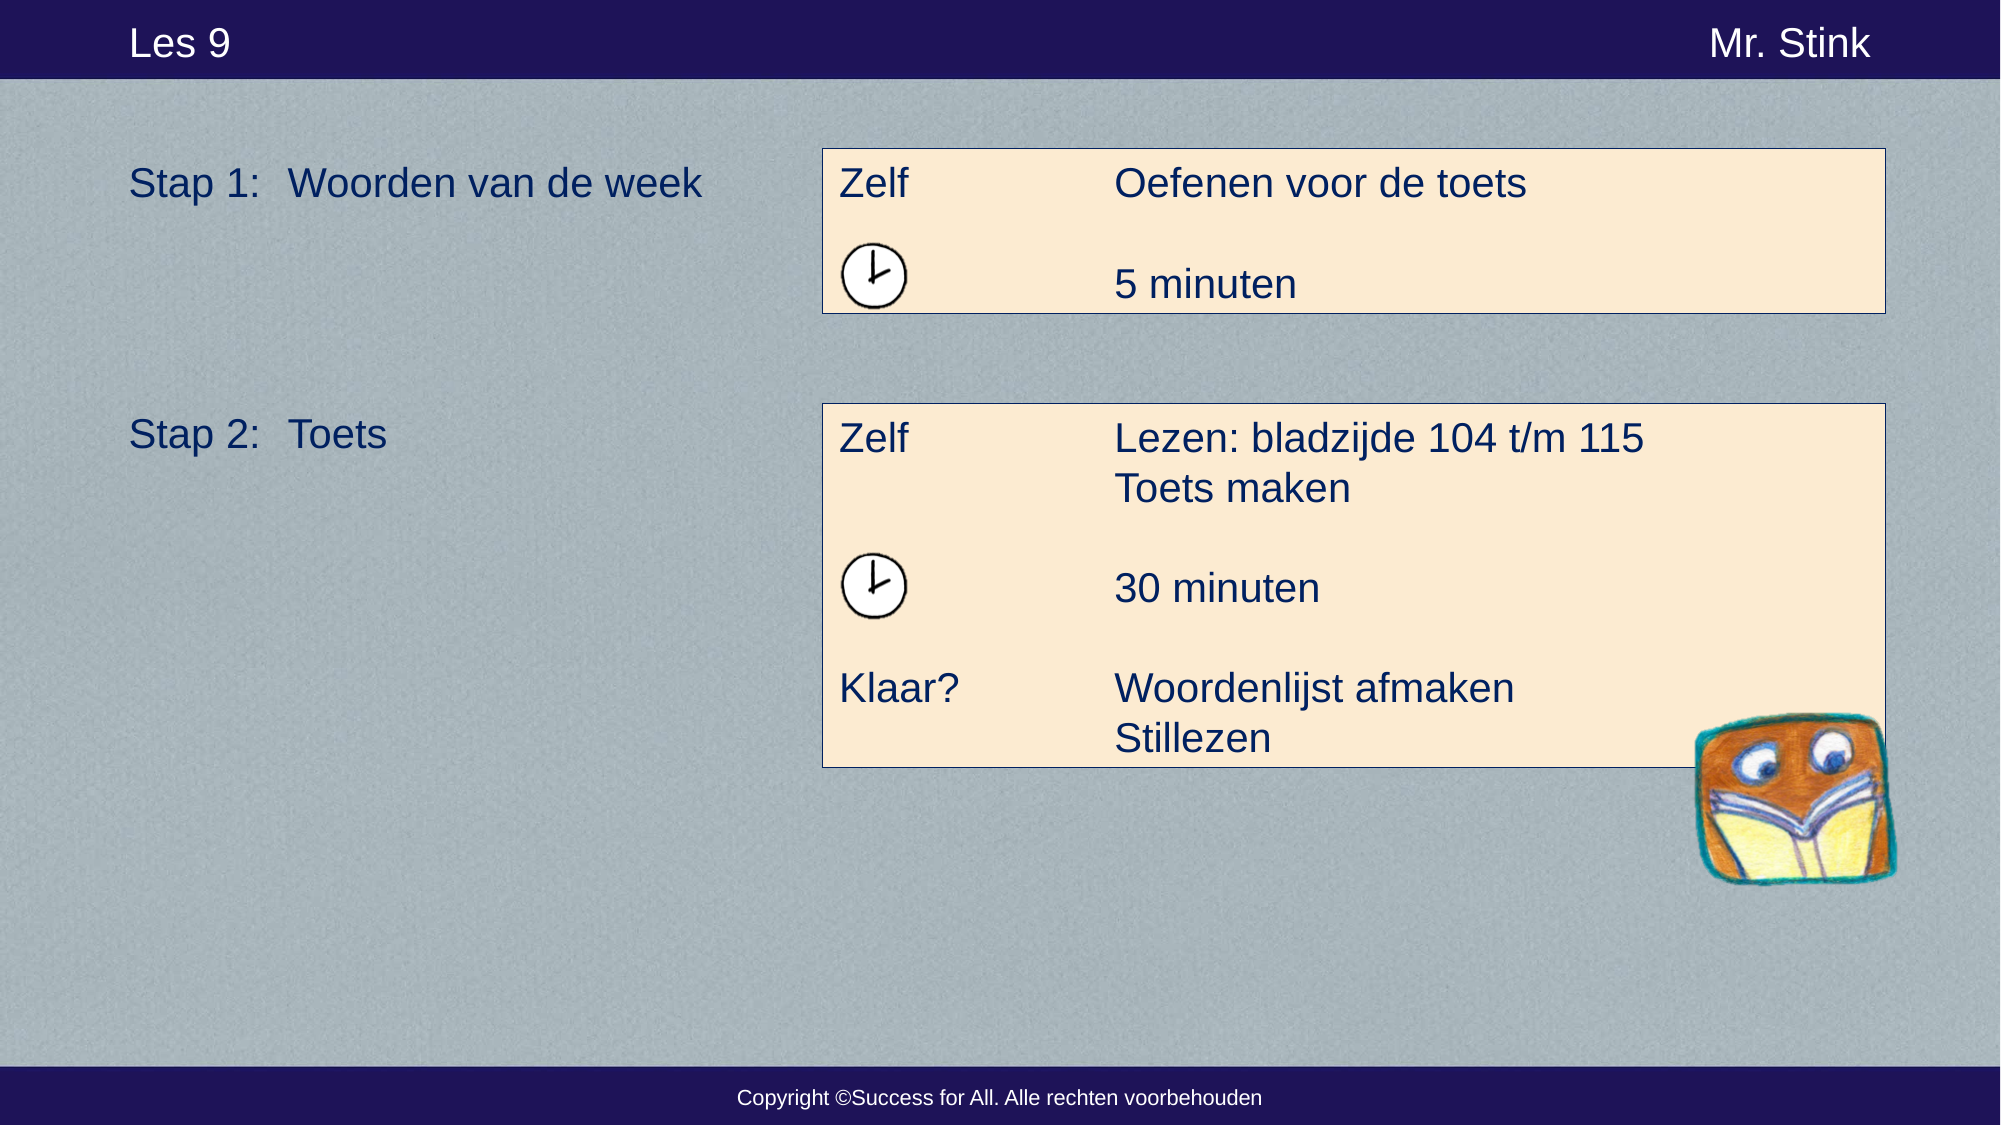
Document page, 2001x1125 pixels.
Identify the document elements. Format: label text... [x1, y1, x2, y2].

picture [0, 0, 2001, 1125]
text_box Zelf Oefenen voor de toets 5 minuten [822, 148, 1886, 314]
text_box Stap 1: Woorden van de week Stap 2: Toets [114, 148, 907, 764]
text_box Mr. Stink [999, 8, 1886, 73]
text_box Copyright ©Success for All. Alle rechten voorbehouden [0, 1076, 2000, 1125]
text_box Les 9 [114, 8, 354, 73]
text_box Zelf Lezen: bladzijde 104 t/m 115 Toets maken 30 minuten Klaar? Woordenlijst afmaken Stillezen [822, 403, 1886, 768]
